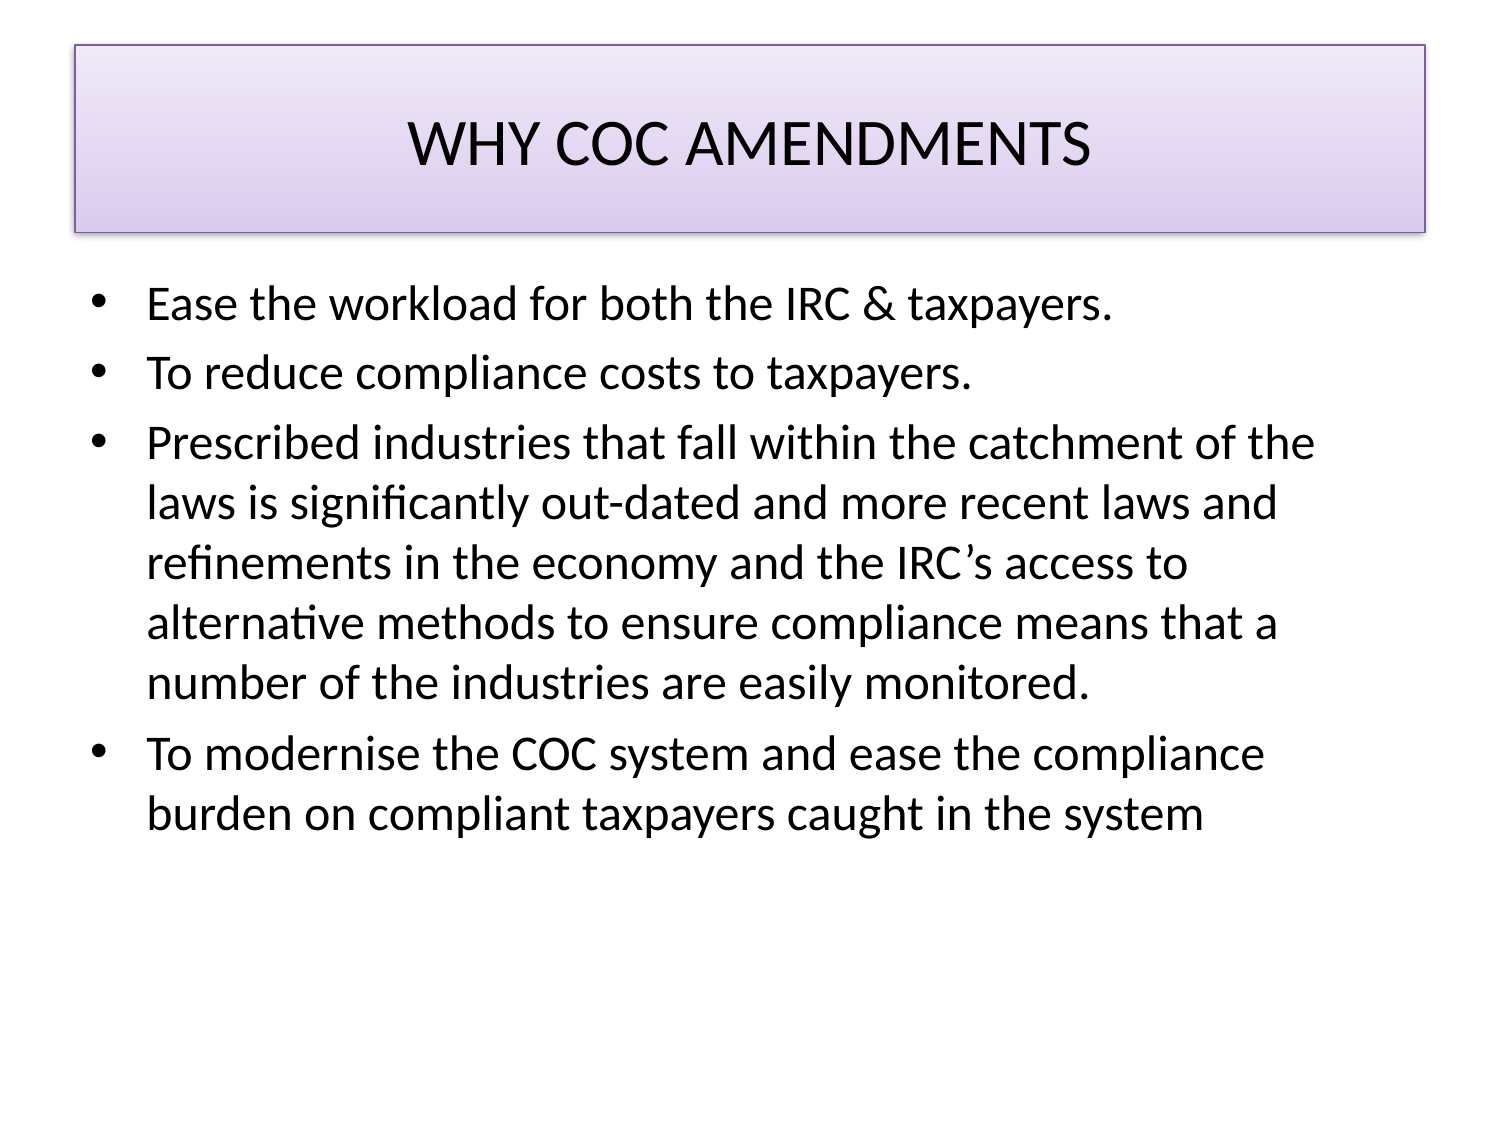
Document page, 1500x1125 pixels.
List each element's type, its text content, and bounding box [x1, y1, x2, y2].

list Ease the workload for both the IRC & taxpayers. To reduce compliance costs to taxpayers. Prescribed industries that fall within the catchment of the laws is significantly out-dated and more recent laws and refinements in the economy and the IRC’s access to alternative methods to ensure compliance means that a number of the industries are easily monitored. To modernise the COC system and ease the compliance burden on compliant taxpayers caught in the system [75, 262, 1425, 1005]
title WHY COC AMENDMENTS [74, 44, 1426, 233]
